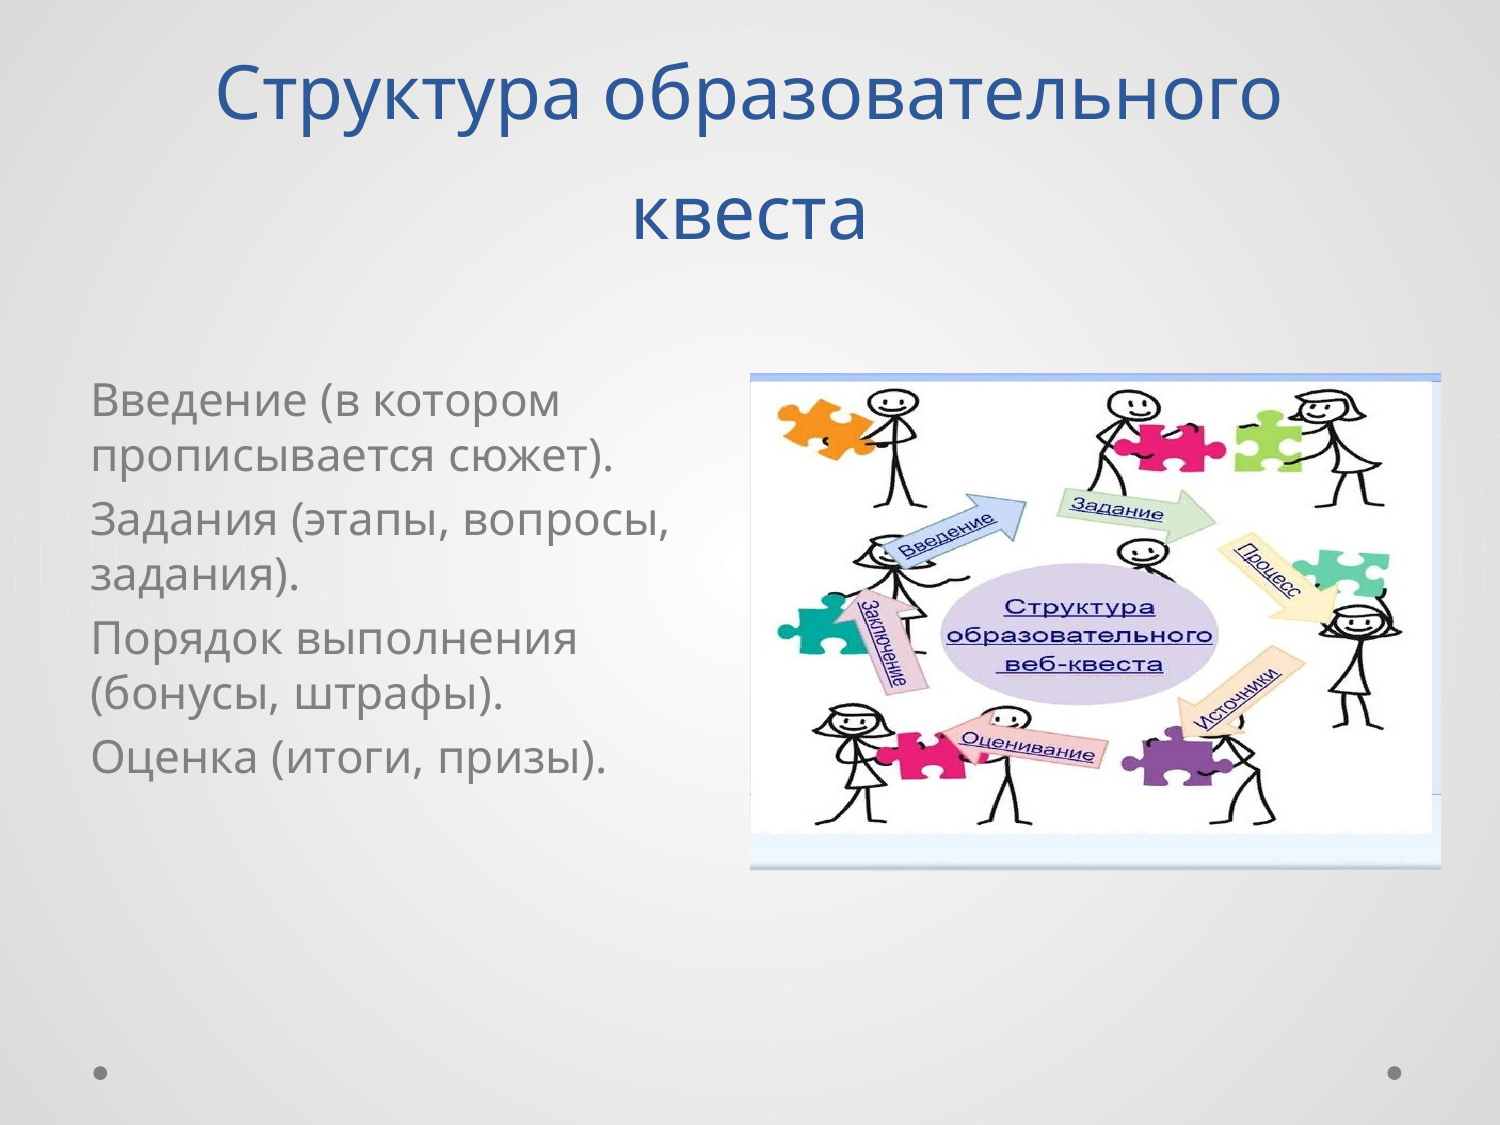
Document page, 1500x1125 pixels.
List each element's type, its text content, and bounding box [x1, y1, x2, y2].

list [749, 373, 1442, 871]
title Структура образовательного квеста [75, 0, 1425, 263]
list Введение (в котором прописывается сюжет). Задания (этапы, вопросы, задания). Порядок выполнения (бонусы, штрафы). Оценка (итоги, призы). [75, 363, 738, 1005]
